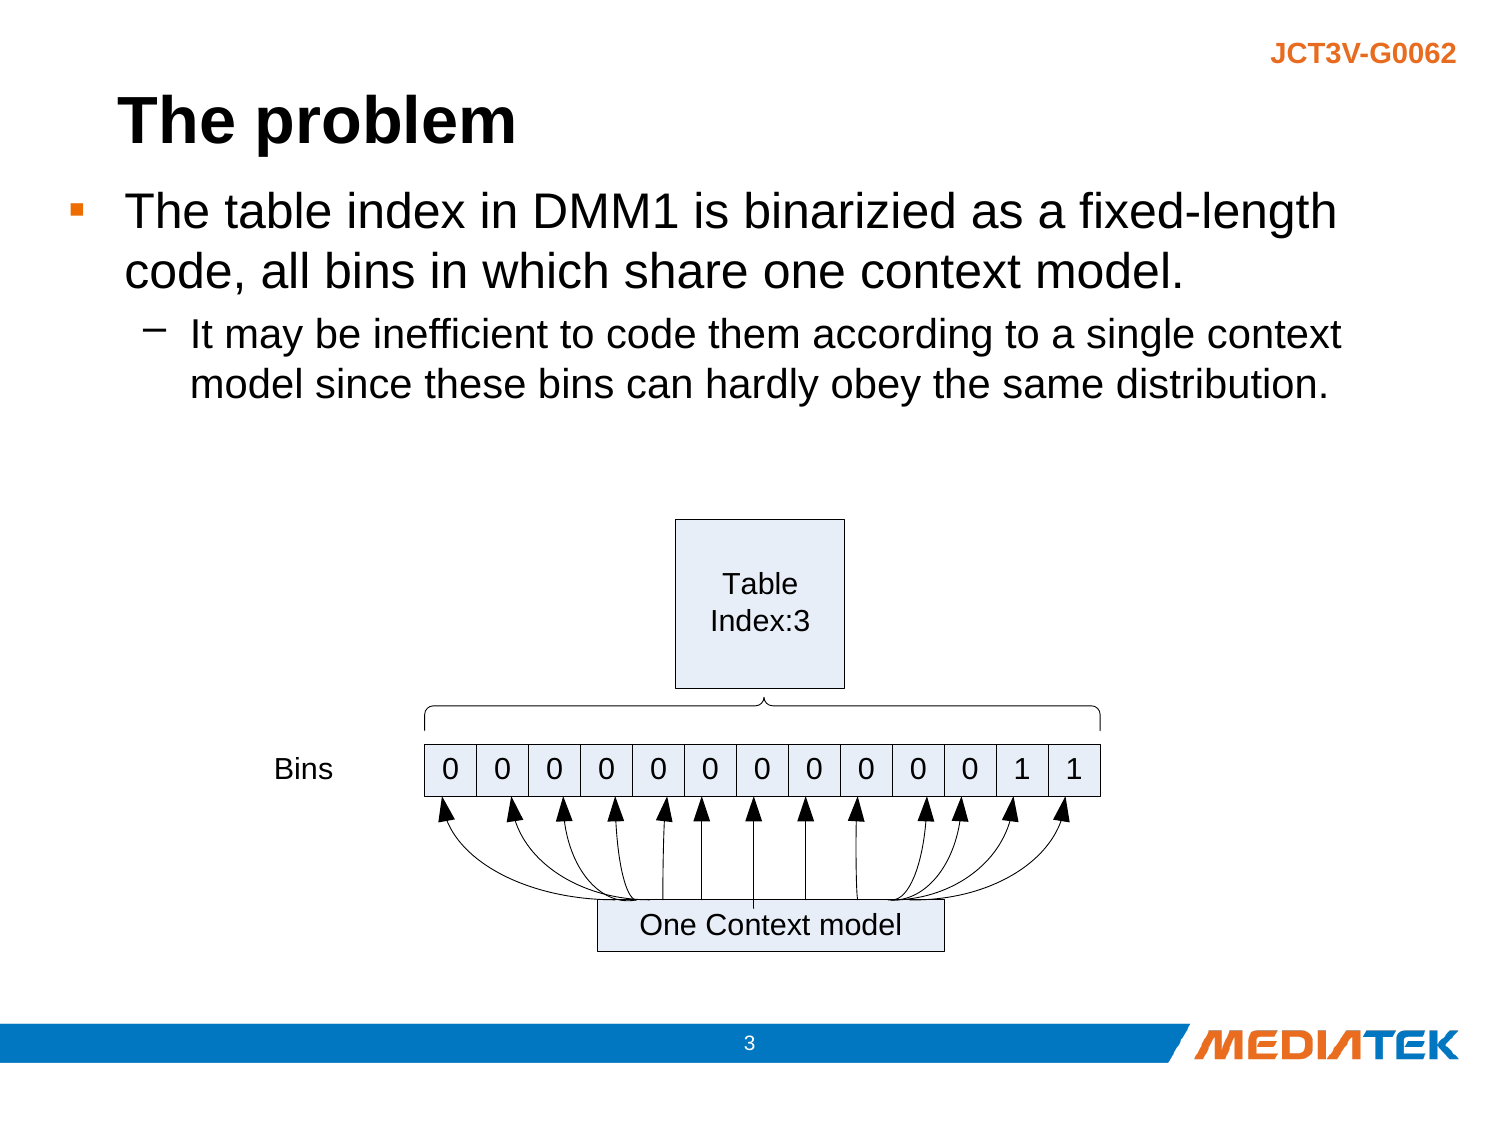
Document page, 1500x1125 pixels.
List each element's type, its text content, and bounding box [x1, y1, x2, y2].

slide_number 2 [711, 1022, 789, 1090]
list The table index in DMM1 is binarizied as a fixed-length code, all bins in which share one context model. It may be inefficient to code them according to a single context model since these bins can hardly obey the same distribution. [52, 170, 1459, 985]
title The problem [102, 62, 1426, 170]
picture [0, 1023, 711, 1063]
picture [789, 1023, 1459, 1063]
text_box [219, 514, 1105, 957]
